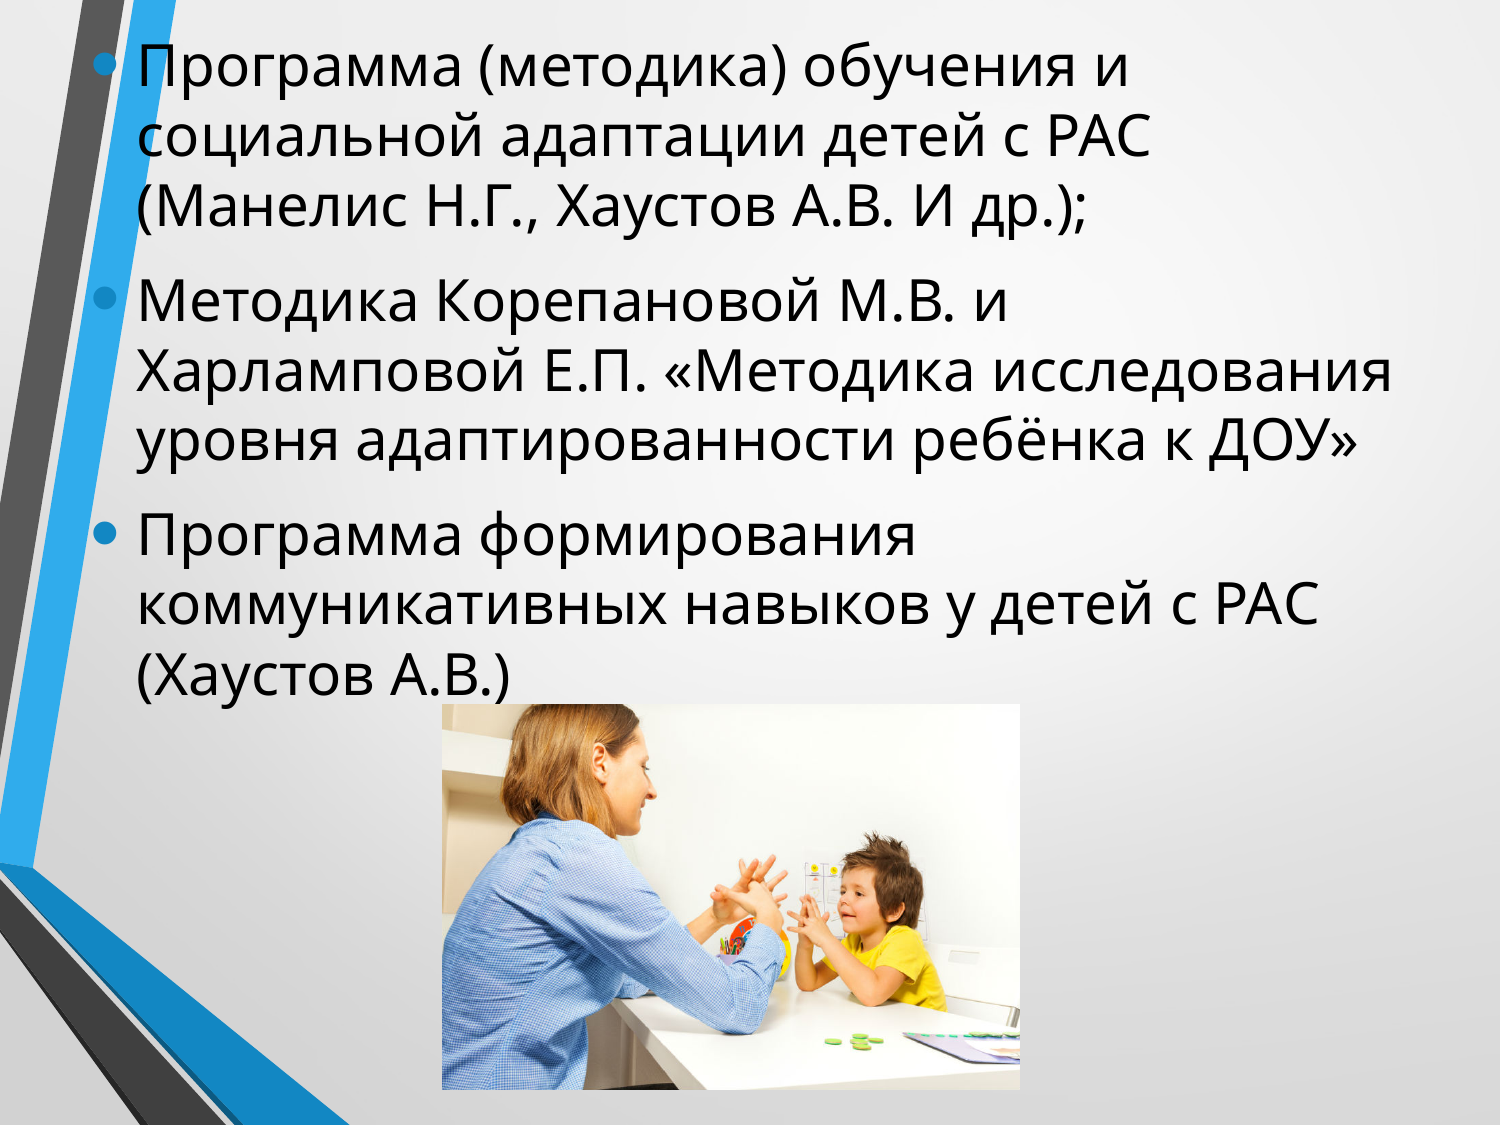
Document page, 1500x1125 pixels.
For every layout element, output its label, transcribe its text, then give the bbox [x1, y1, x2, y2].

list Программа (методика) обучения и социальной адаптации детей с РАС (Манелис Н.Г., Хаустов А.В. И др.); Методика Корепановой М.В. и Харламповой Е.П. «Методика исследования уровня адаптированности ребёнка к ДОУ» Программа формирования коммуникативных навыков у детей с РАС (Хаустов А.В.) [75, 42, 1425, 693]
picture [442, 703, 1021, 1090]
